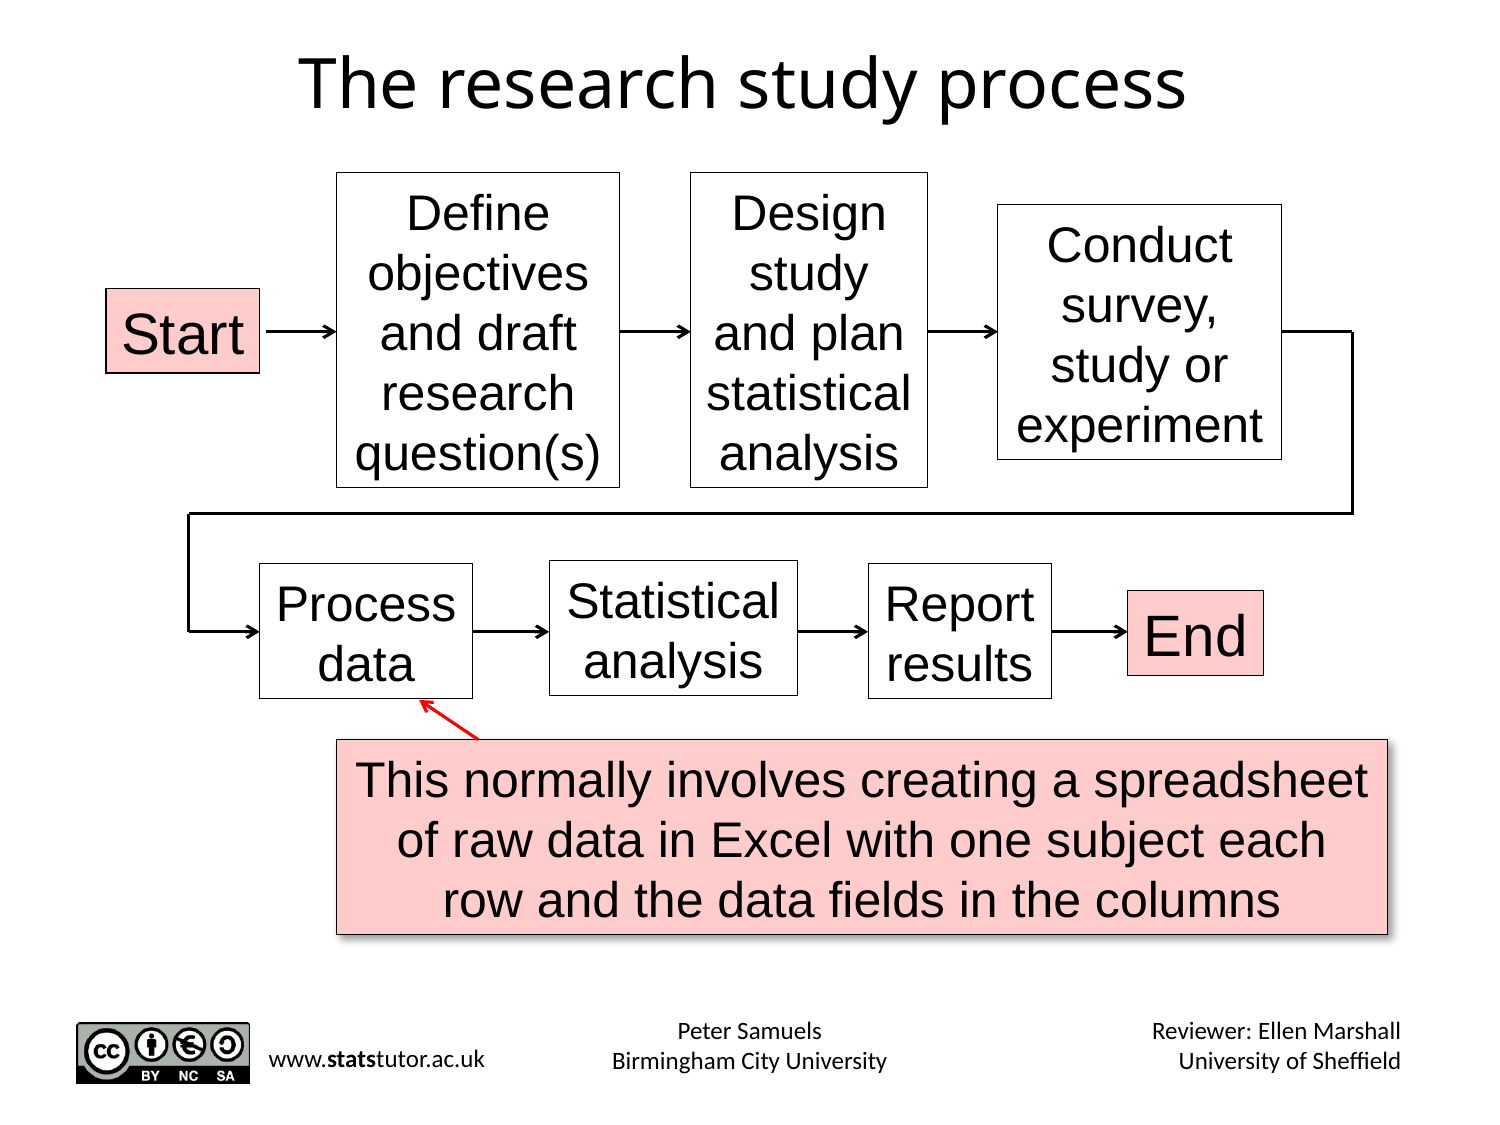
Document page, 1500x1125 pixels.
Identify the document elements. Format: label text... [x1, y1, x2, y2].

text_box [418, 699, 479, 740]
text_box Statistical analysis [549, 560, 798, 696]
title The research study process [29, 30, 1459, 130]
text_box Design study and plan statistical analysis [690, 172, 928, 488]
text_box End [1127, 590, 1264, 676]
text_box Conduct survey, study or experiment [997, 204, 1282, 460]
text_box Report results [868, 563, 1052, 699]
text_box Start [106, 288, 260, 374]
text_box Define objectives and draft research question(s) [336, 172, 620, 488]
picture [76, 1022, 251, 1084]
text_box This normally involves creating a spreadsheet of raw data in Excel with one subject each row and the data fields in the columns [336, 739, 1388, 935]
text_box Reviewer: Ellen Marshall University of Sheffield [1038, 1007, 1417, 1083]
text_box Process data [259, 563, 473, 699]
text_box Peter Samuels Birmingham City University [549, 1007, 951, 1083]
text_box www.statstutor.ac.uk [254, 1035, 538, 1080]
